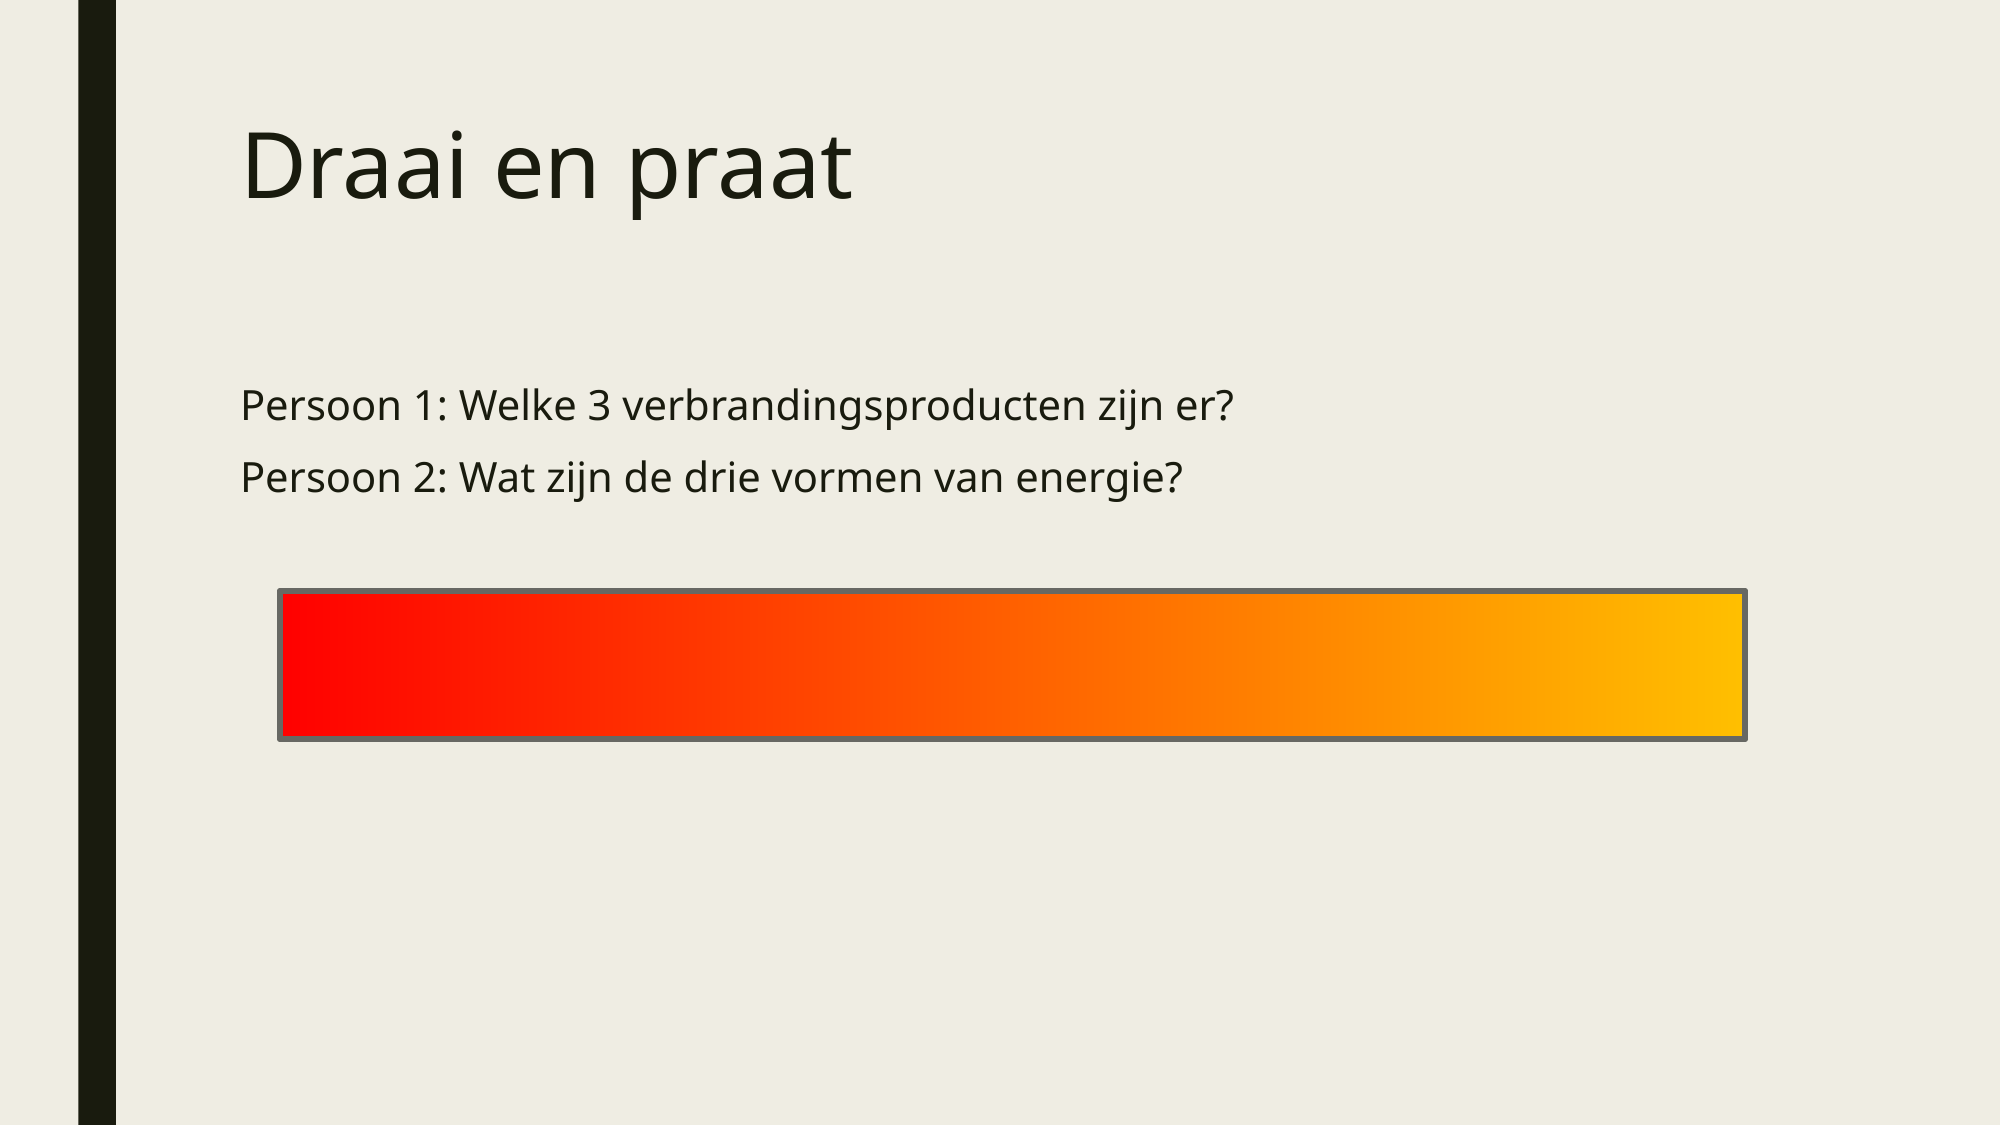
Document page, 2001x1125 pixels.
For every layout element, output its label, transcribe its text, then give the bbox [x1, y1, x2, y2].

title Draai en praat [225, 112, 1800, 357]
text_box [277, 588, 1748, 742]
list Persoon 1: Welke 3 verbrandingsproducten zijn er? Persoon 2: Wat zijn de drie vormen van energie? [225, 375, 1800, 739]
